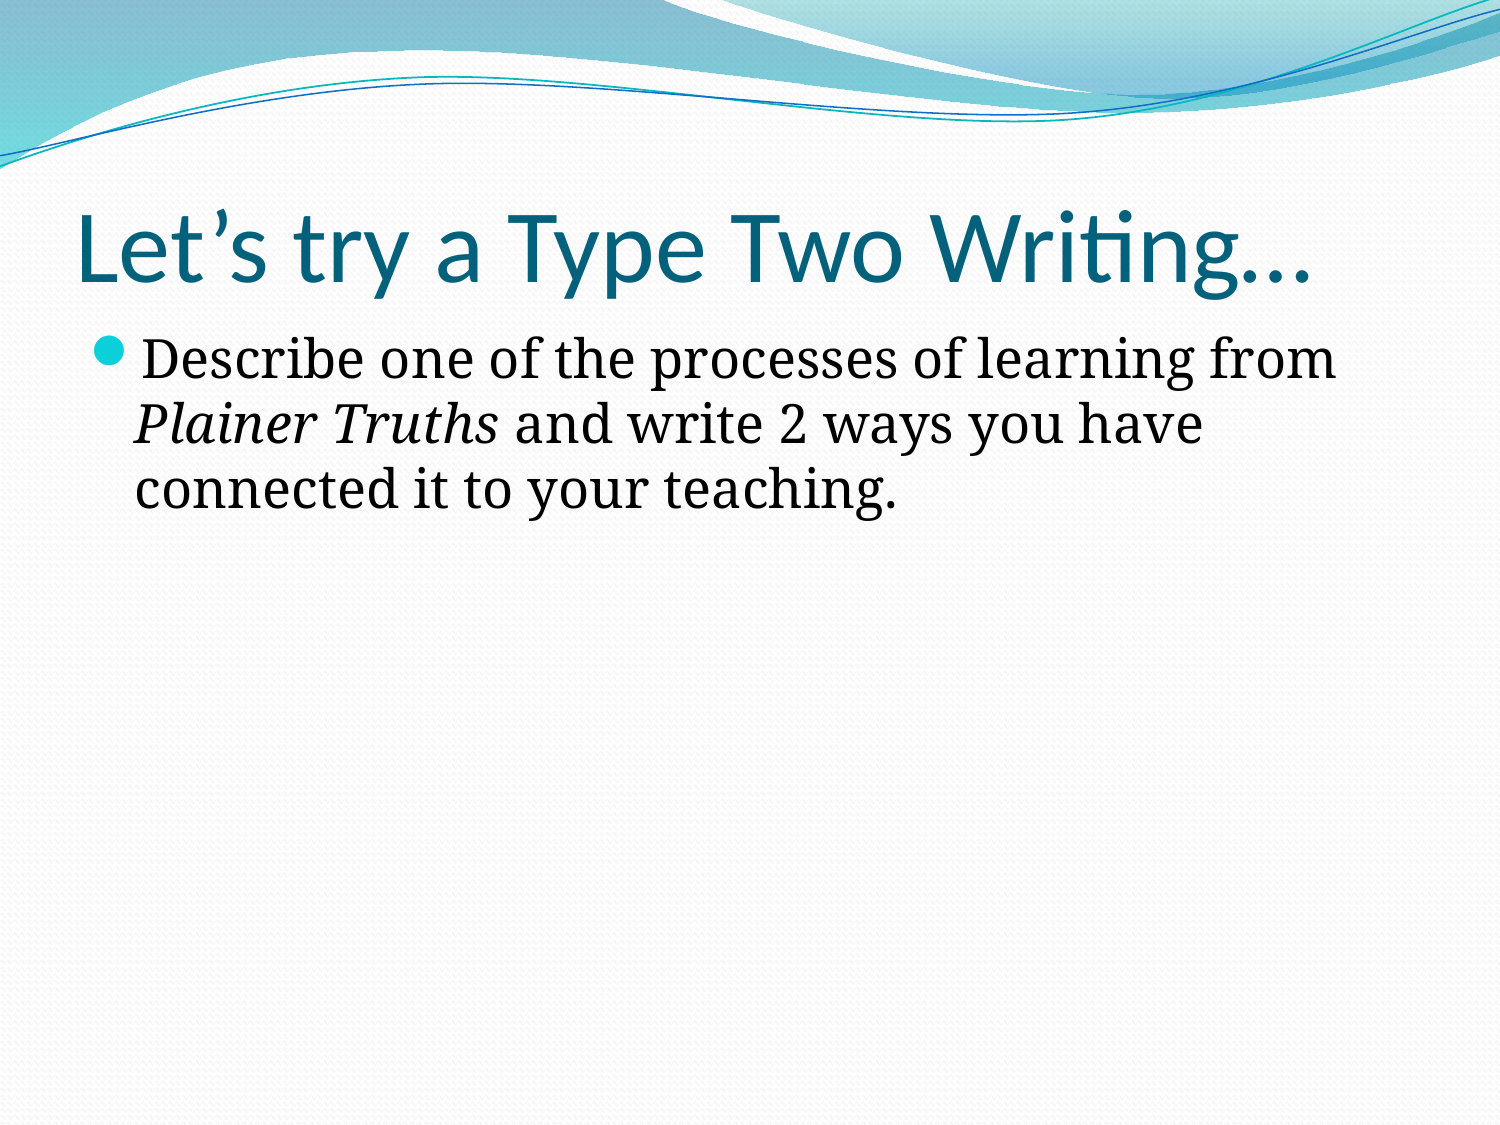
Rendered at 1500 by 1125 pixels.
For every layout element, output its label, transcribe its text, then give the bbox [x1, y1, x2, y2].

title Let’s try a Type Two Writing… [75, 115, 1425, 303]
list Describe one of the processes of learning from Plainer Truths and write 2 ways you have connected it to your teaching. [75, 317, 1425, 1038]
